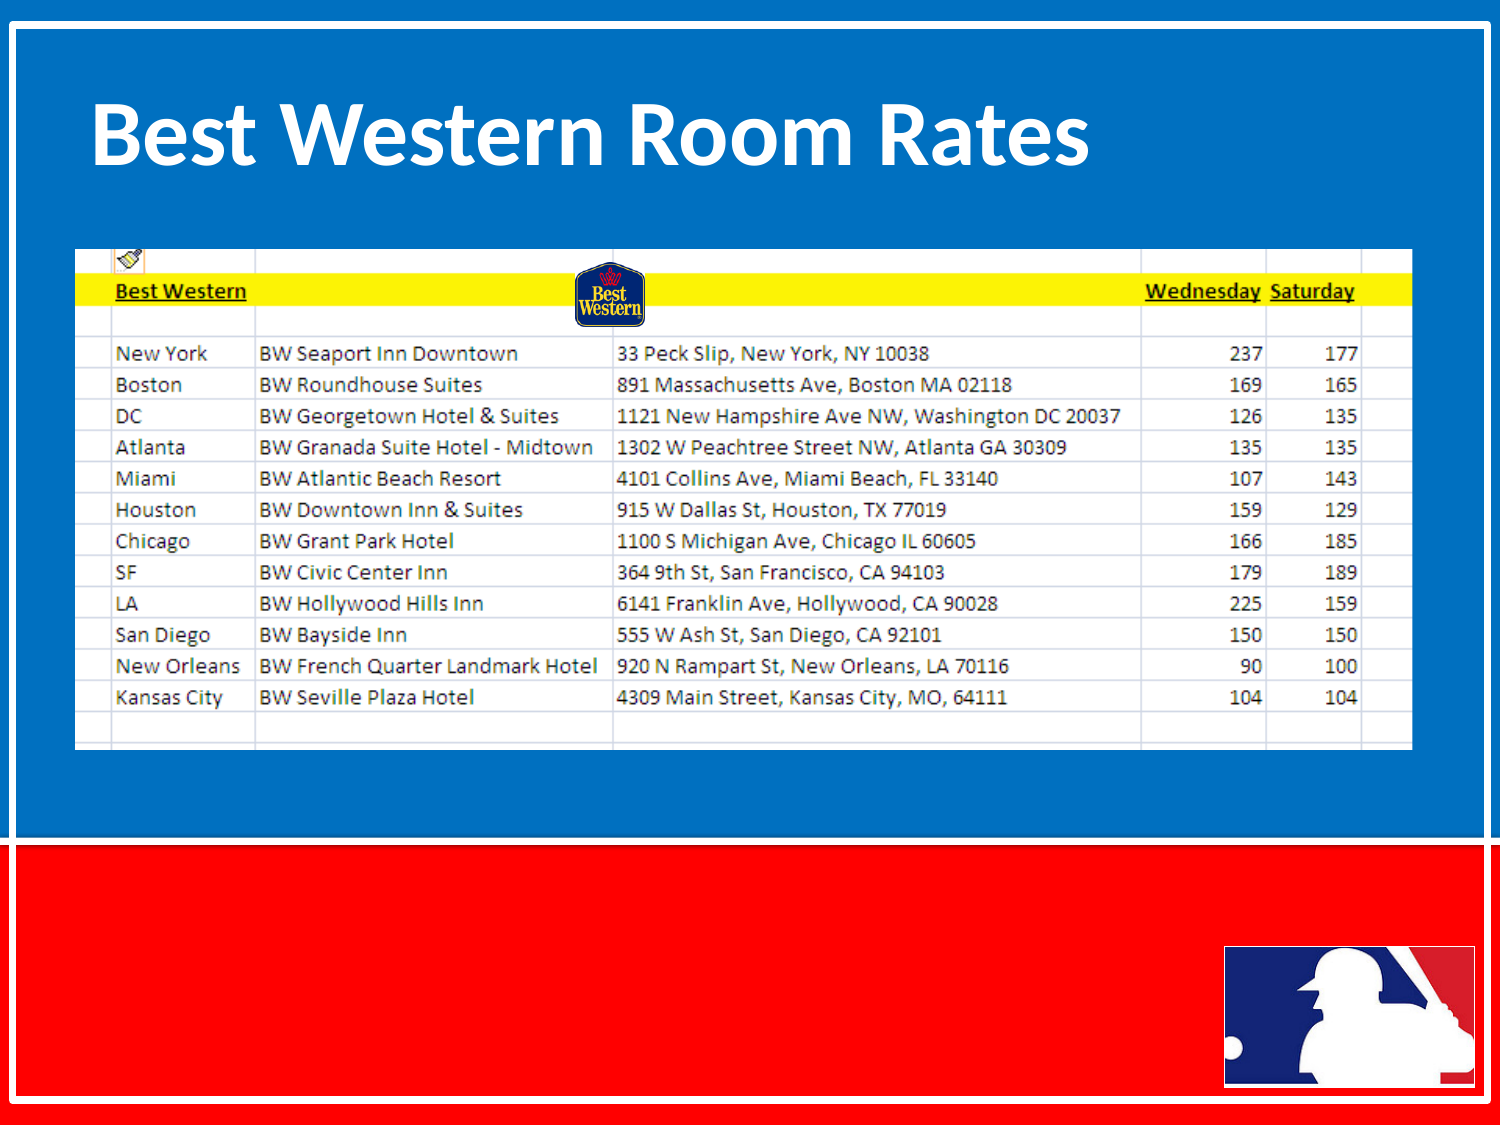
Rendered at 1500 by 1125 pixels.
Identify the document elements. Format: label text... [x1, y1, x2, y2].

picture [1225, 947, 1474, 1087]
title Best Western Room Rates [75, 25, 1425, 231]
picture [74, 249, 1413, 750]
